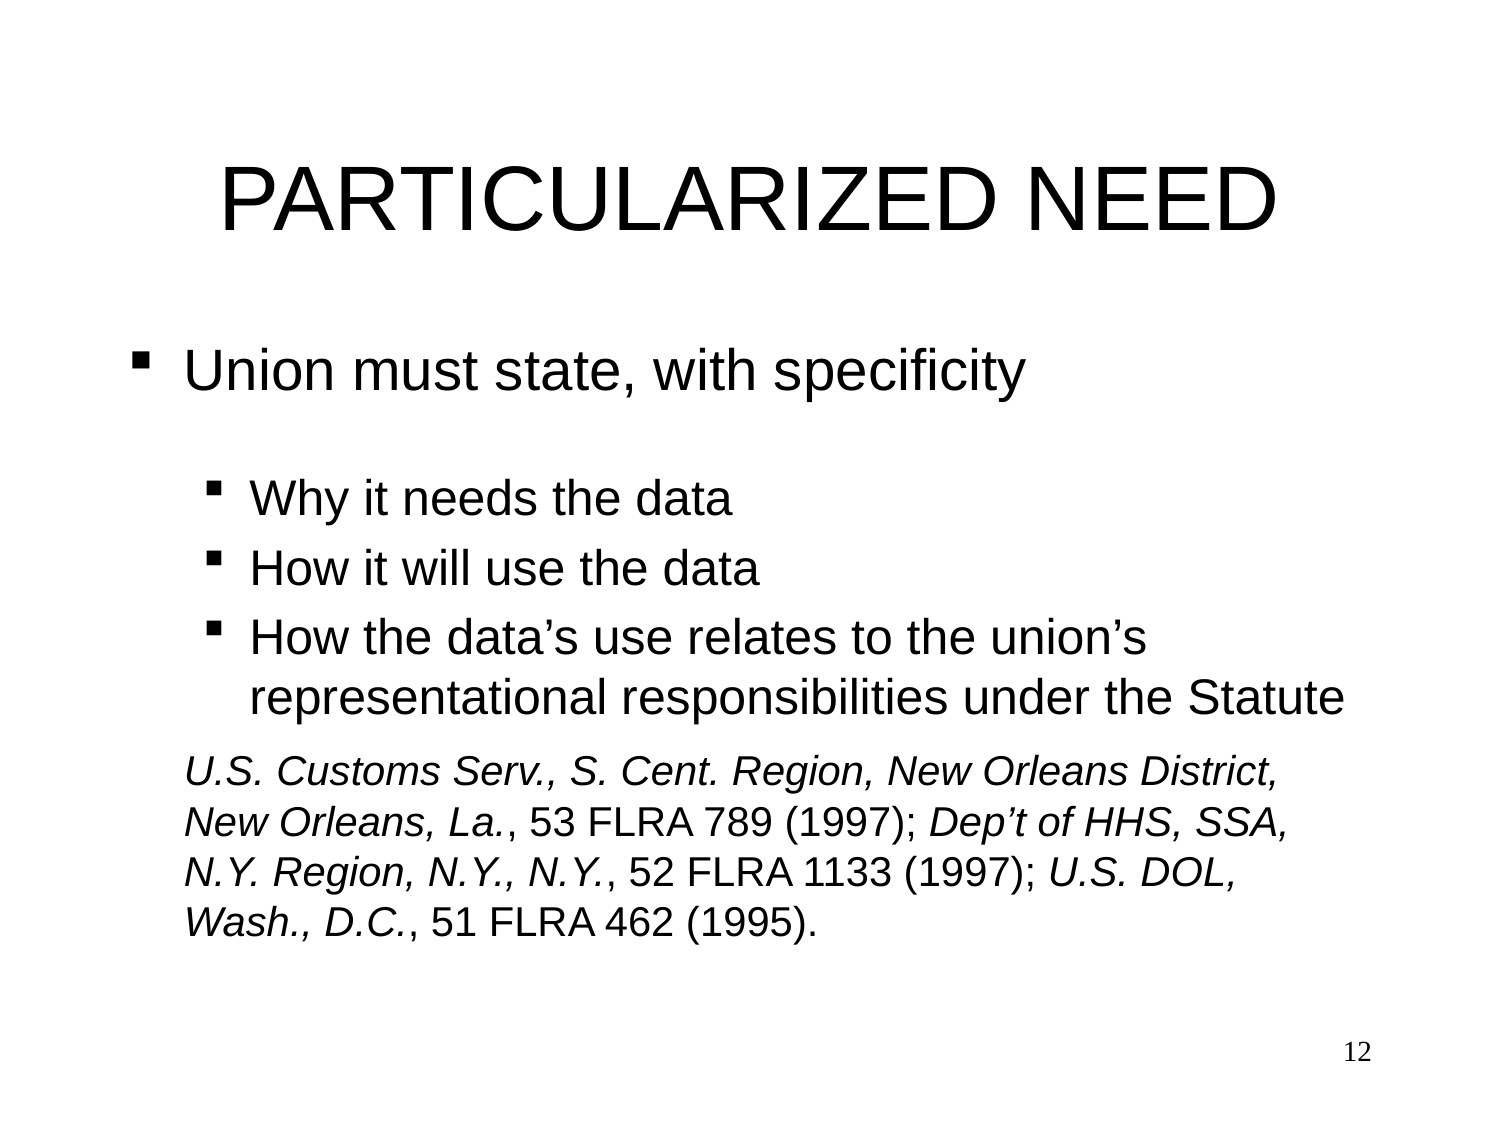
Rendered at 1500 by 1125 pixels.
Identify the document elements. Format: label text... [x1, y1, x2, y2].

title PARTICULARIZED NEED [112, 99, 1388, 288]
slide_number 12 [1074, 1024, 1388, 1101]
list Union must state, with specificity Why it needs the data How it will use the data How the data’s use relates to the union’s representational responsibilities under the Statute U.S. Customs Serv., S. Cent. Region, New Orleans District, New Orleans, La., 53 FLRA 789 (1997); Dep’t of HHS, SSA, N.Y. Region, N.Y., N.Y., 52 FLRA 1133 (1997); U.S. DOL, Wash., D.C., 51 FLRA 462 (1995). [112, 324, 1388, 1001]
